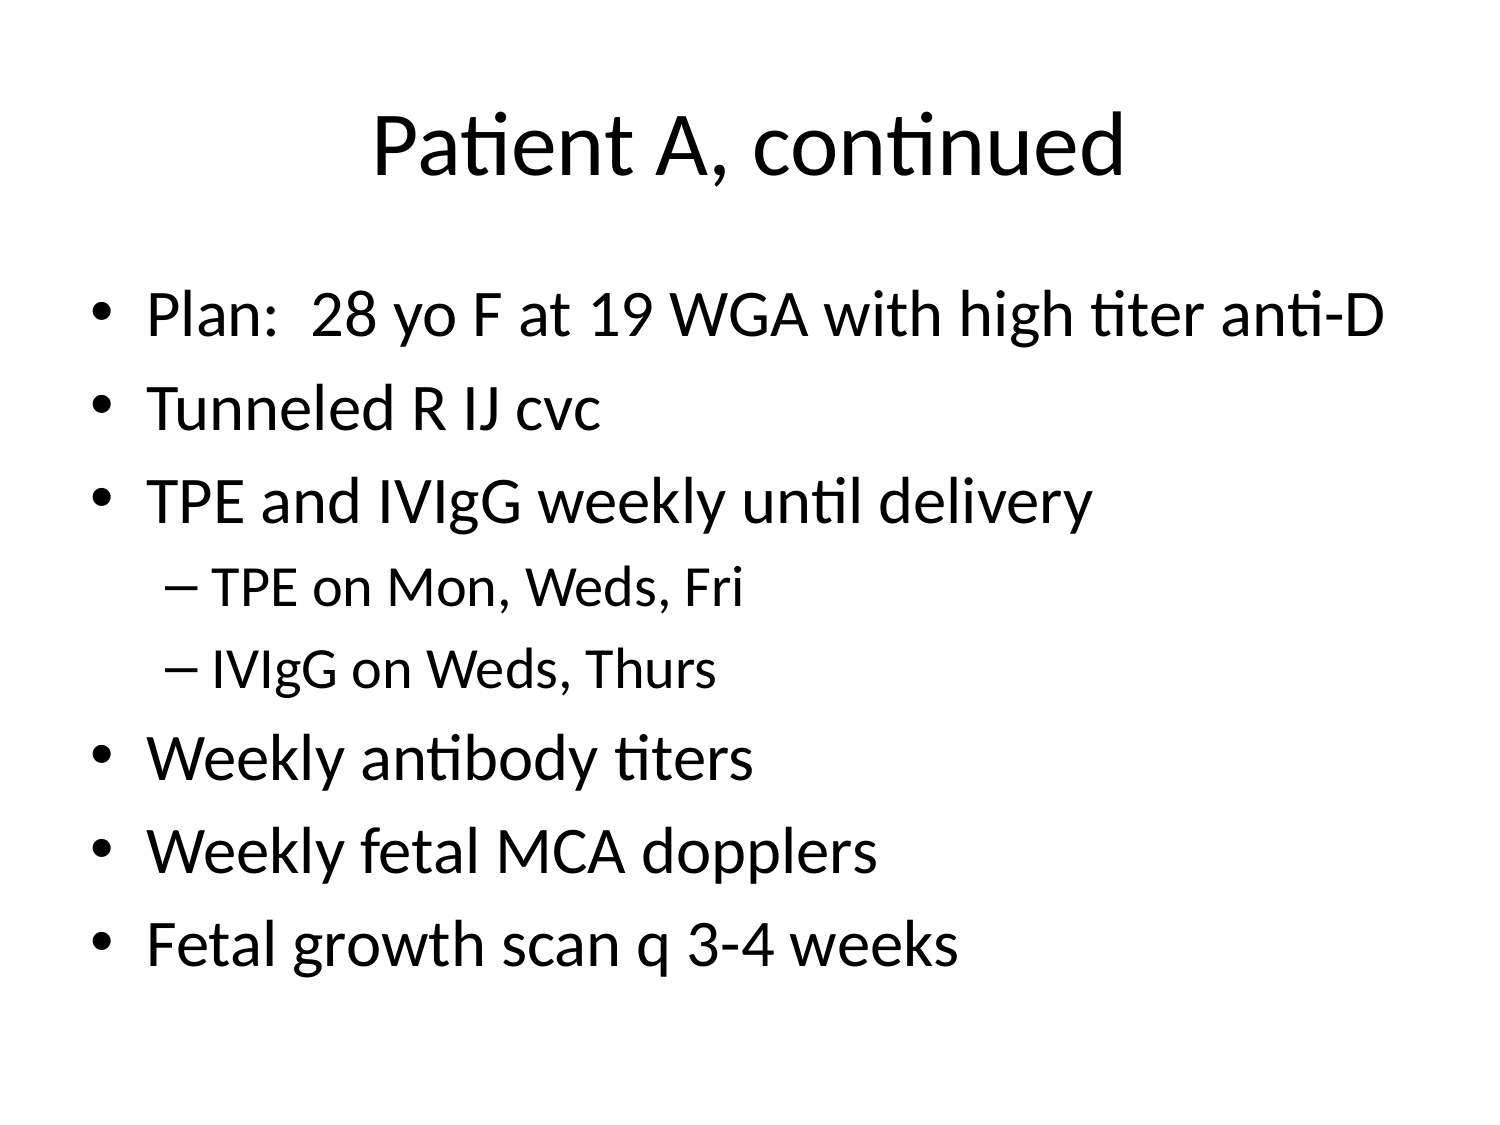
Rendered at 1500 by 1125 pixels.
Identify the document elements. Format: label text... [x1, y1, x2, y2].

list Plan: 28 yo F at 19 WGA with high titer anti-D Tunneled R IJ cvc TPE and IVIgG weekly until delivery TPE on Mon, Weds, Fri IVIgG on Weds, Thurs Weekly antibody titers Weekly fetal MCA dopplers Fetal growth scan q 3-4 weeks [75, 262, 1425, 1005]
title Patient A, continued [75, 45, 1425, 233]
